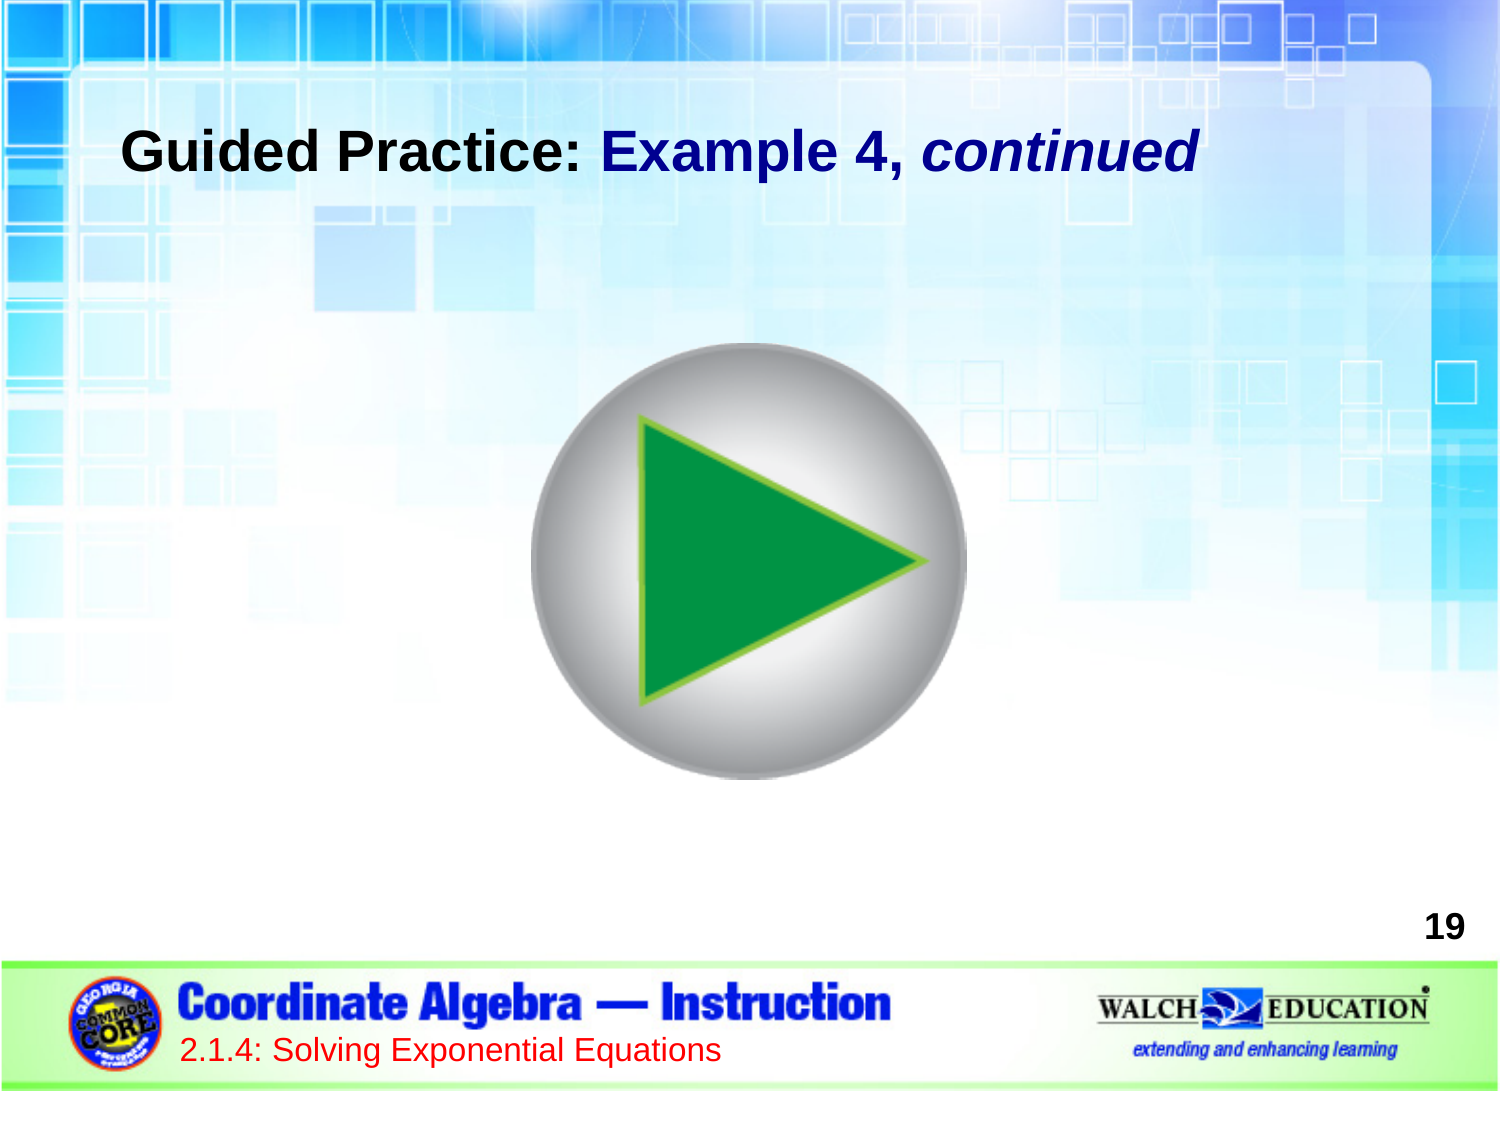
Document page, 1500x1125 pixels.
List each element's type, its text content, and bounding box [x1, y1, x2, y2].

picture [1, 0, 1500, 1091]
subtitle Guided Practice: Example 4, continued [105, 105, 1394, 925]
list 2.1.4: Solving Exponential Equations [164, 1020, 1072, 1064]
slide_number 19 [1361, 901, 1481, 949]
